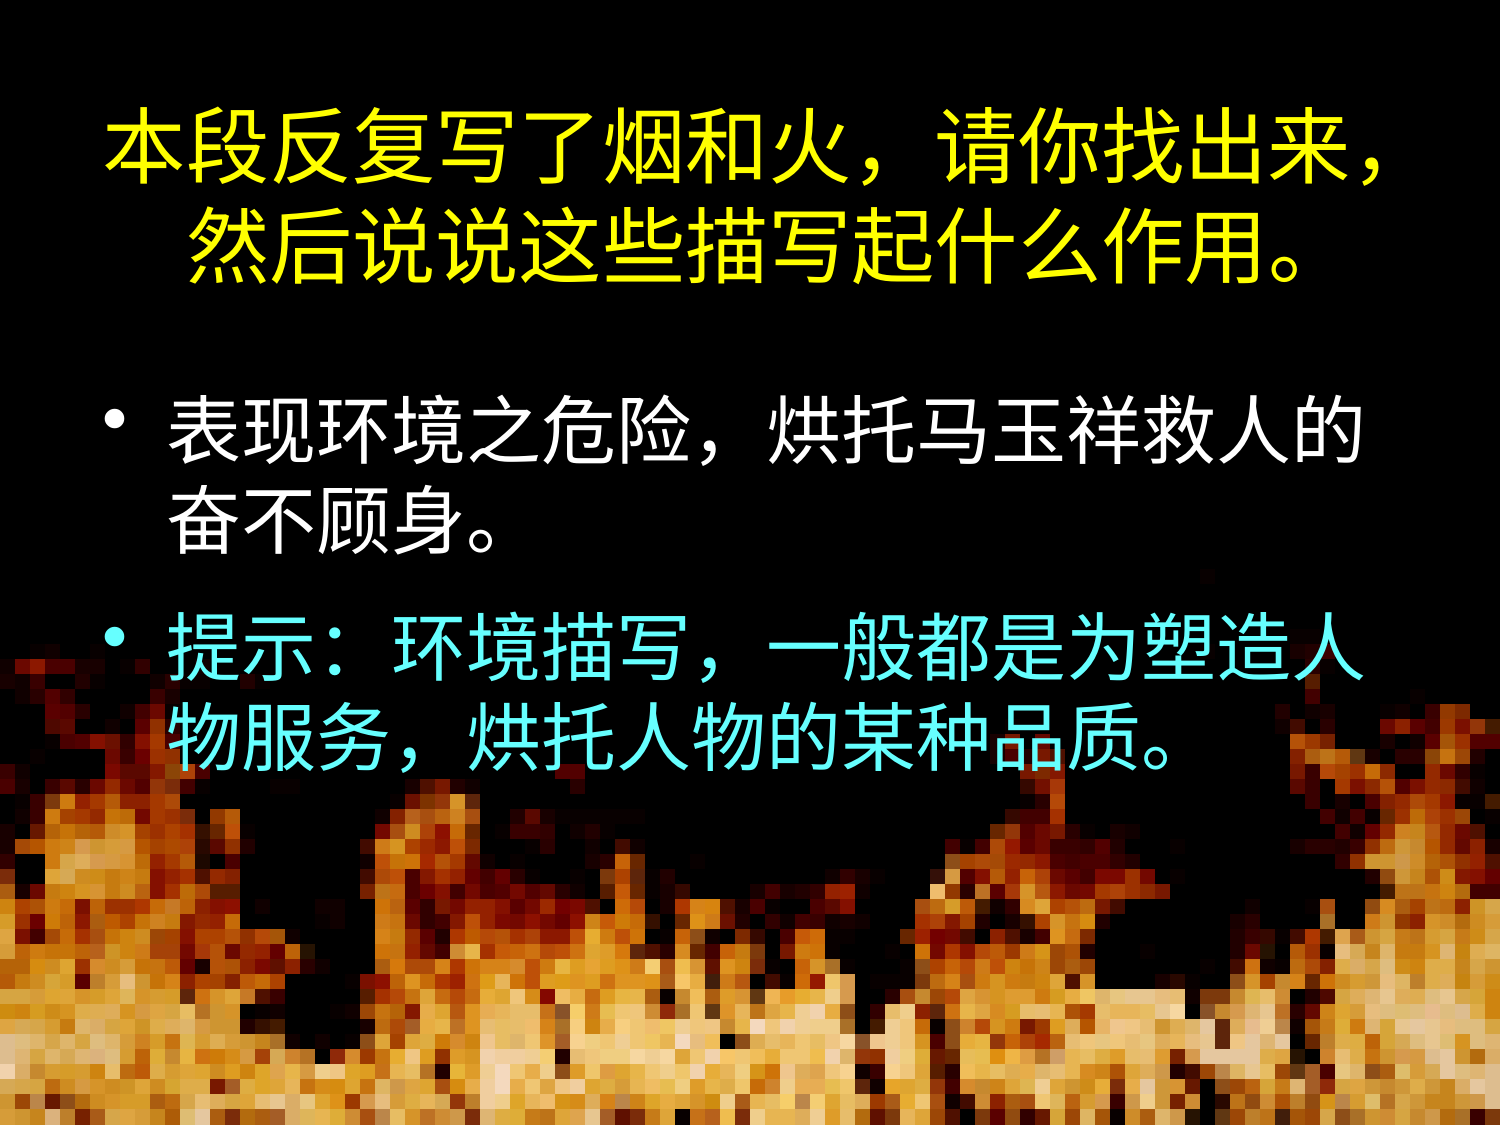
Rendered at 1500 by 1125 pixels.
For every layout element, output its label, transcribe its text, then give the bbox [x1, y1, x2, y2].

title 本段反复写了烟和火，请你找出来，然后说说这些描写起什么作用。 [74, 99, 1463, 288]
text_box 表现环境之危险，烘托马玉祥救人的奋不顾身。 提示：环境描写，一般都是为塑造人物服务，烘托人物的某种品质。 [87, 375, 1438, 523]
picture [0, 524, 1500, 1125]
text_box [62, 87, 1438, 203]
